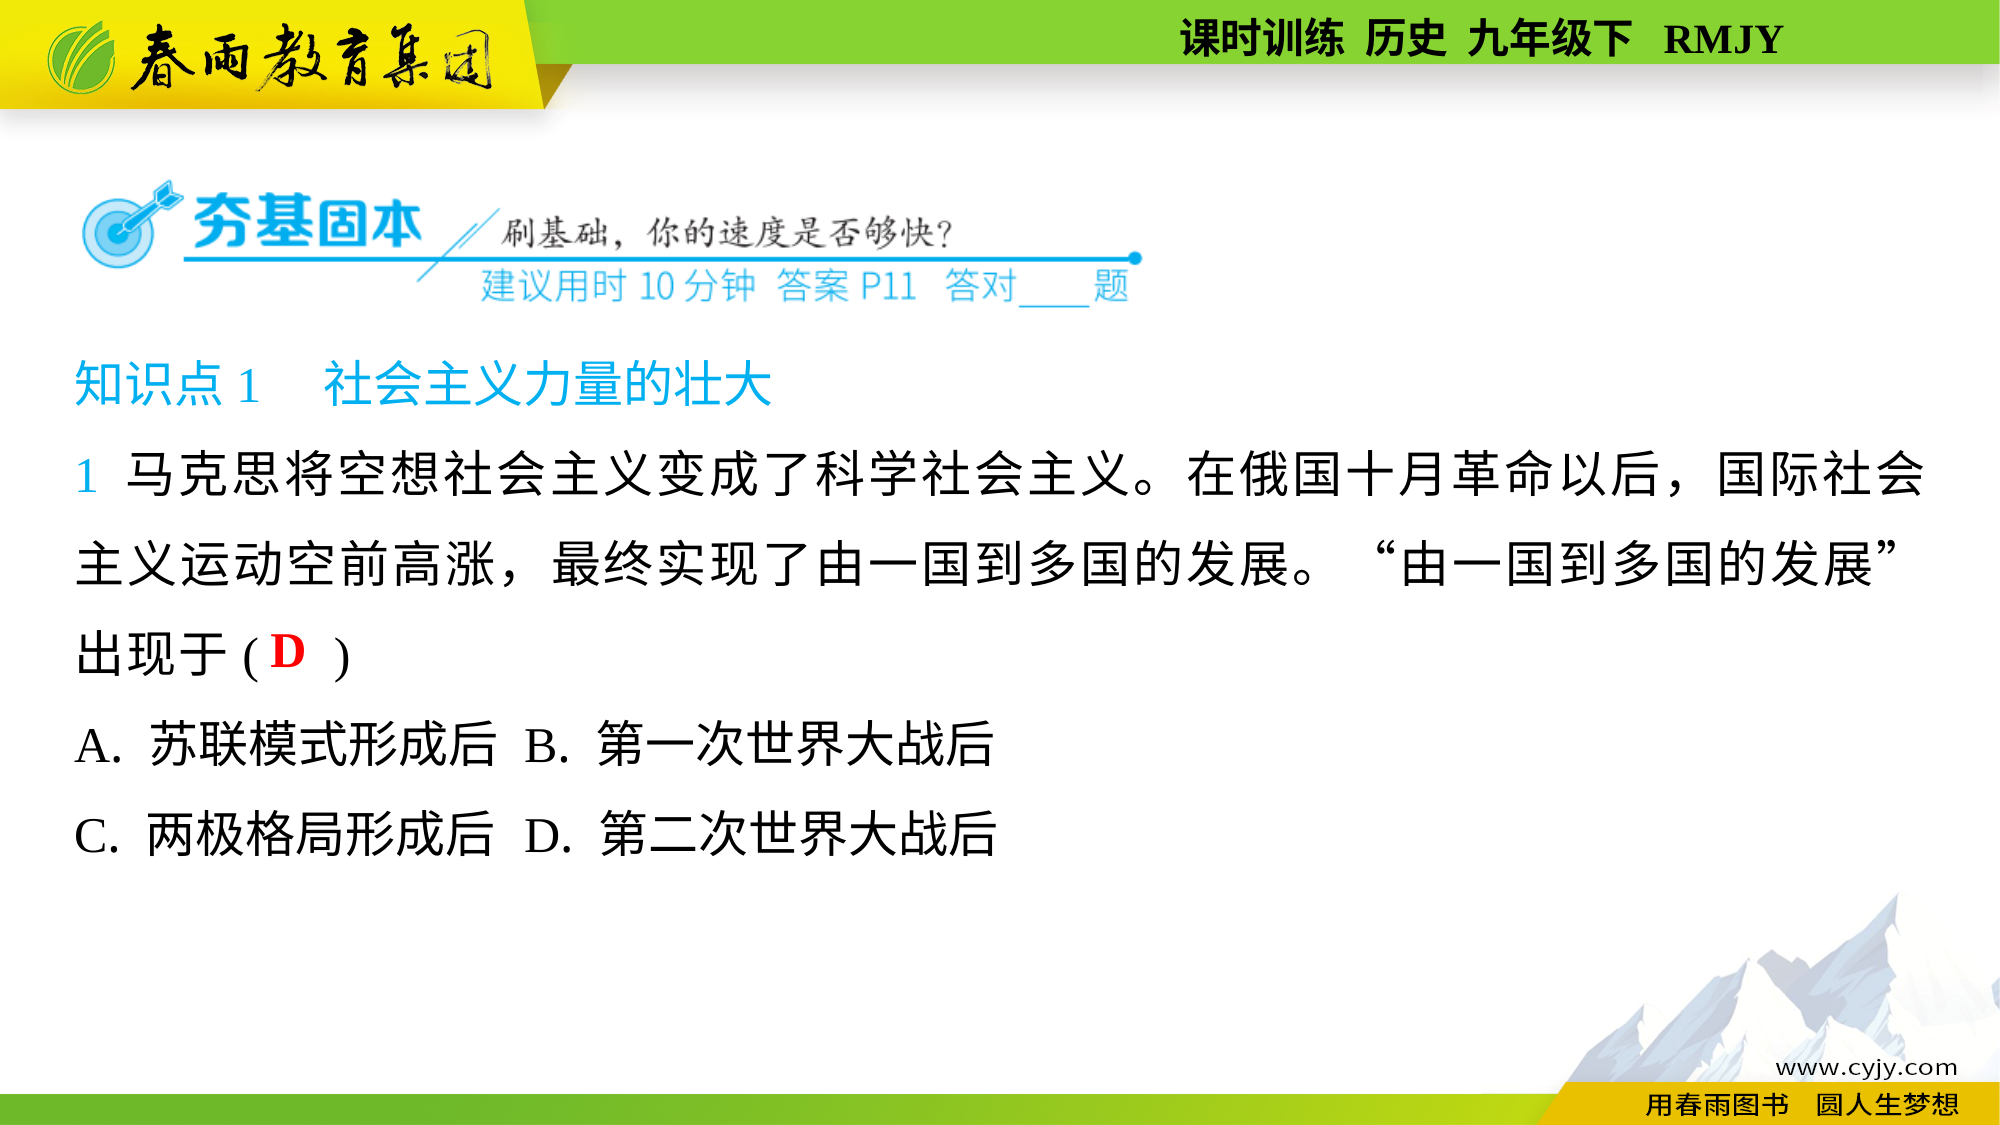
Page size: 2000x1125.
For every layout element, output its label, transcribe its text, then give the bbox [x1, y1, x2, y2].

picture [0, 0, 2000, 1125]
list 知识点1 社会主义力量的壮大 1 马克思将空想社会主义变成了科学社会主义。在俄国十月革命以后，国际社会主义运动空前高涨，最终实现了由一国到多国的发展。“由一国到多国的发展”出现于( ) A. 苏联模式形成后 B. 第一次世界大战后 C. 两极格局形成后 D. 第二次世界大战后 [59, 314, 1944, 876]
text_box D [255, 609, 323, 685]
